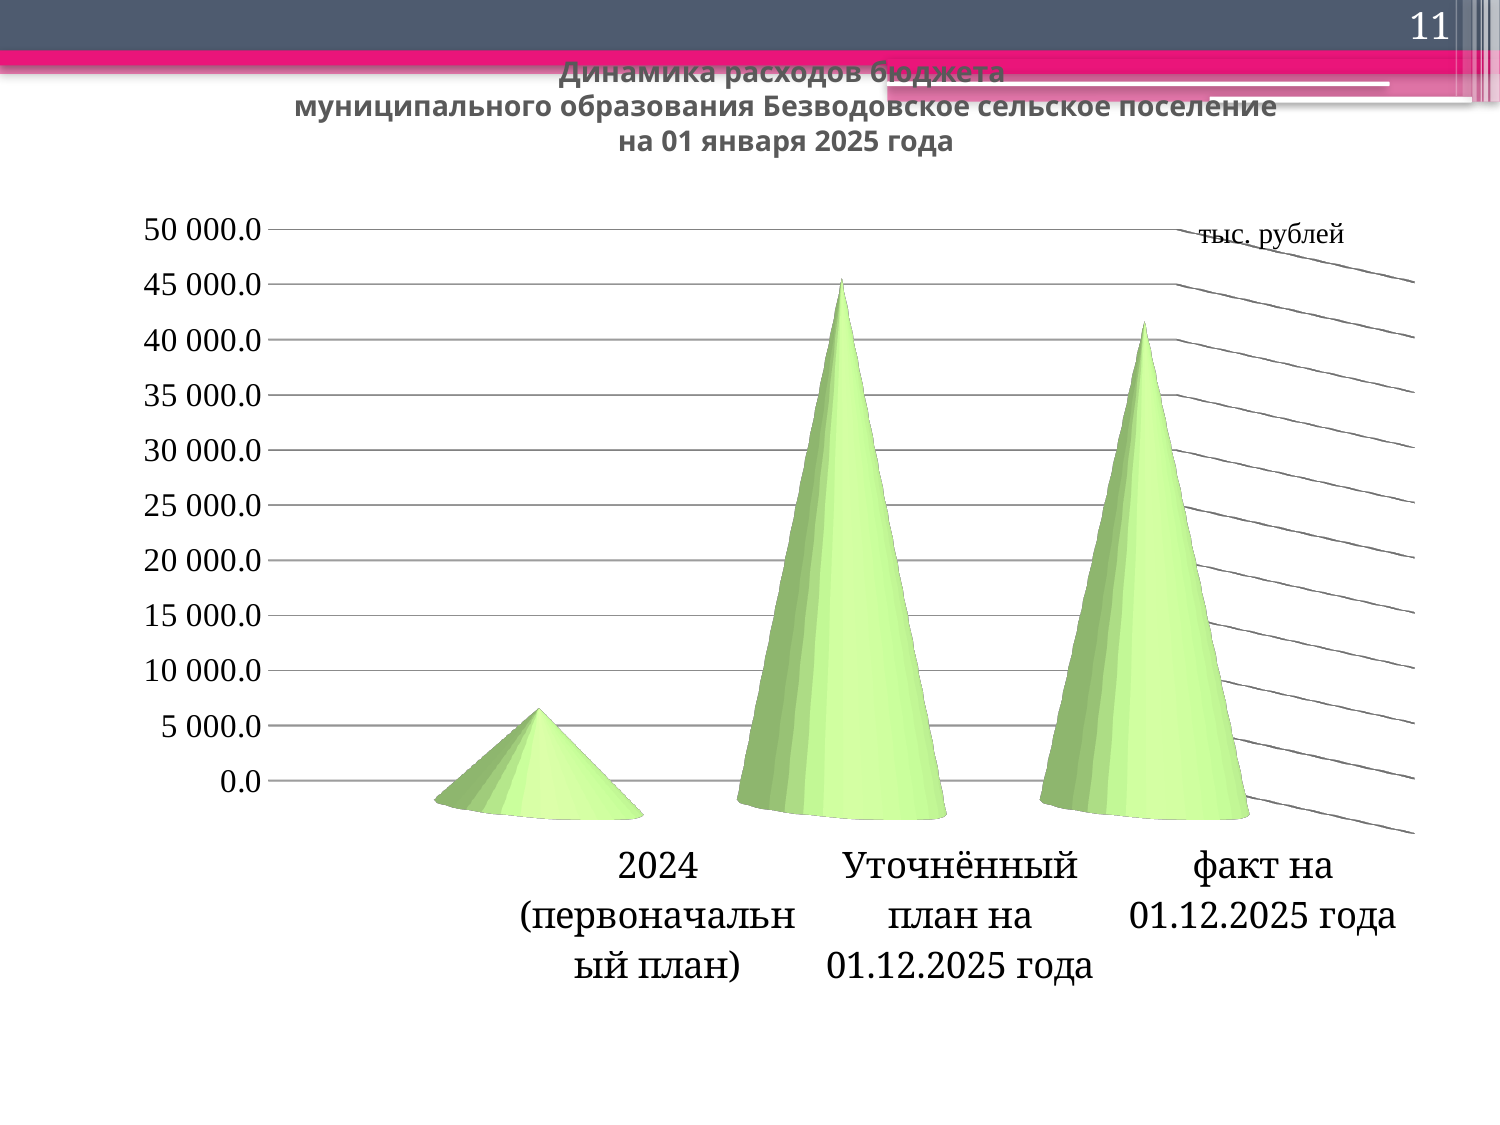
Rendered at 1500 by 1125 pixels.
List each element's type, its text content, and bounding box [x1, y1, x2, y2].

slide_number 11 [1341, 0, 1466, 61]
chart [116, 187, 1442, 1014]
title Динамика расходов бюджета муниципального образования Безводовское сельское поселение на 01 января 2025 года [105, 46, 1468, 164]
